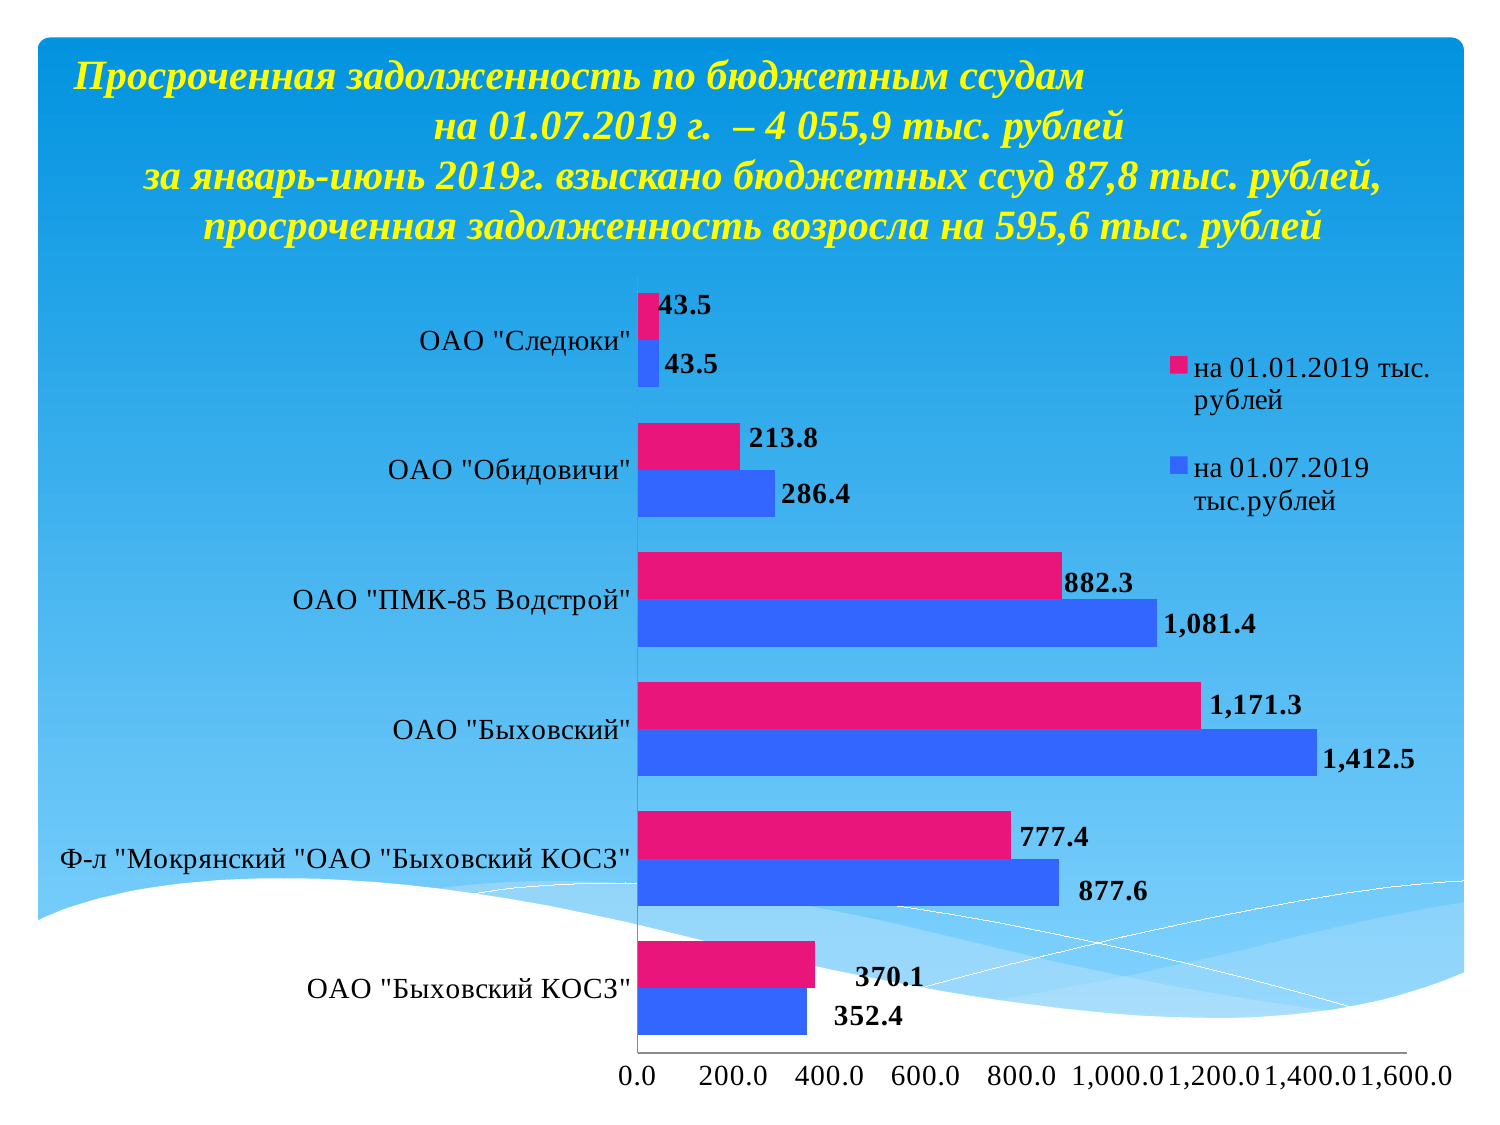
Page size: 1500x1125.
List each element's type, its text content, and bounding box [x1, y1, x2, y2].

picture [79, 62, 106, 66]
picture [713, 61, 727, 66]
chart [58, 252, 1464, 1107]
picture [390, 61, 401, 66]
text_box Просроченная задолженность по бюджетным ссудам на 01.07.2019 г. – 4 055,9 тыс. рублей за январь-июнь 2019г. взыскано бюджетных ссуд 87,8 тыс. рублей, просроченная задолженность возросла на 595,6 тыс. рублей [54, 66, 1473, 256]
picture [763, 61, 774, 66]
picture [1020, 61, 1031, 66]
